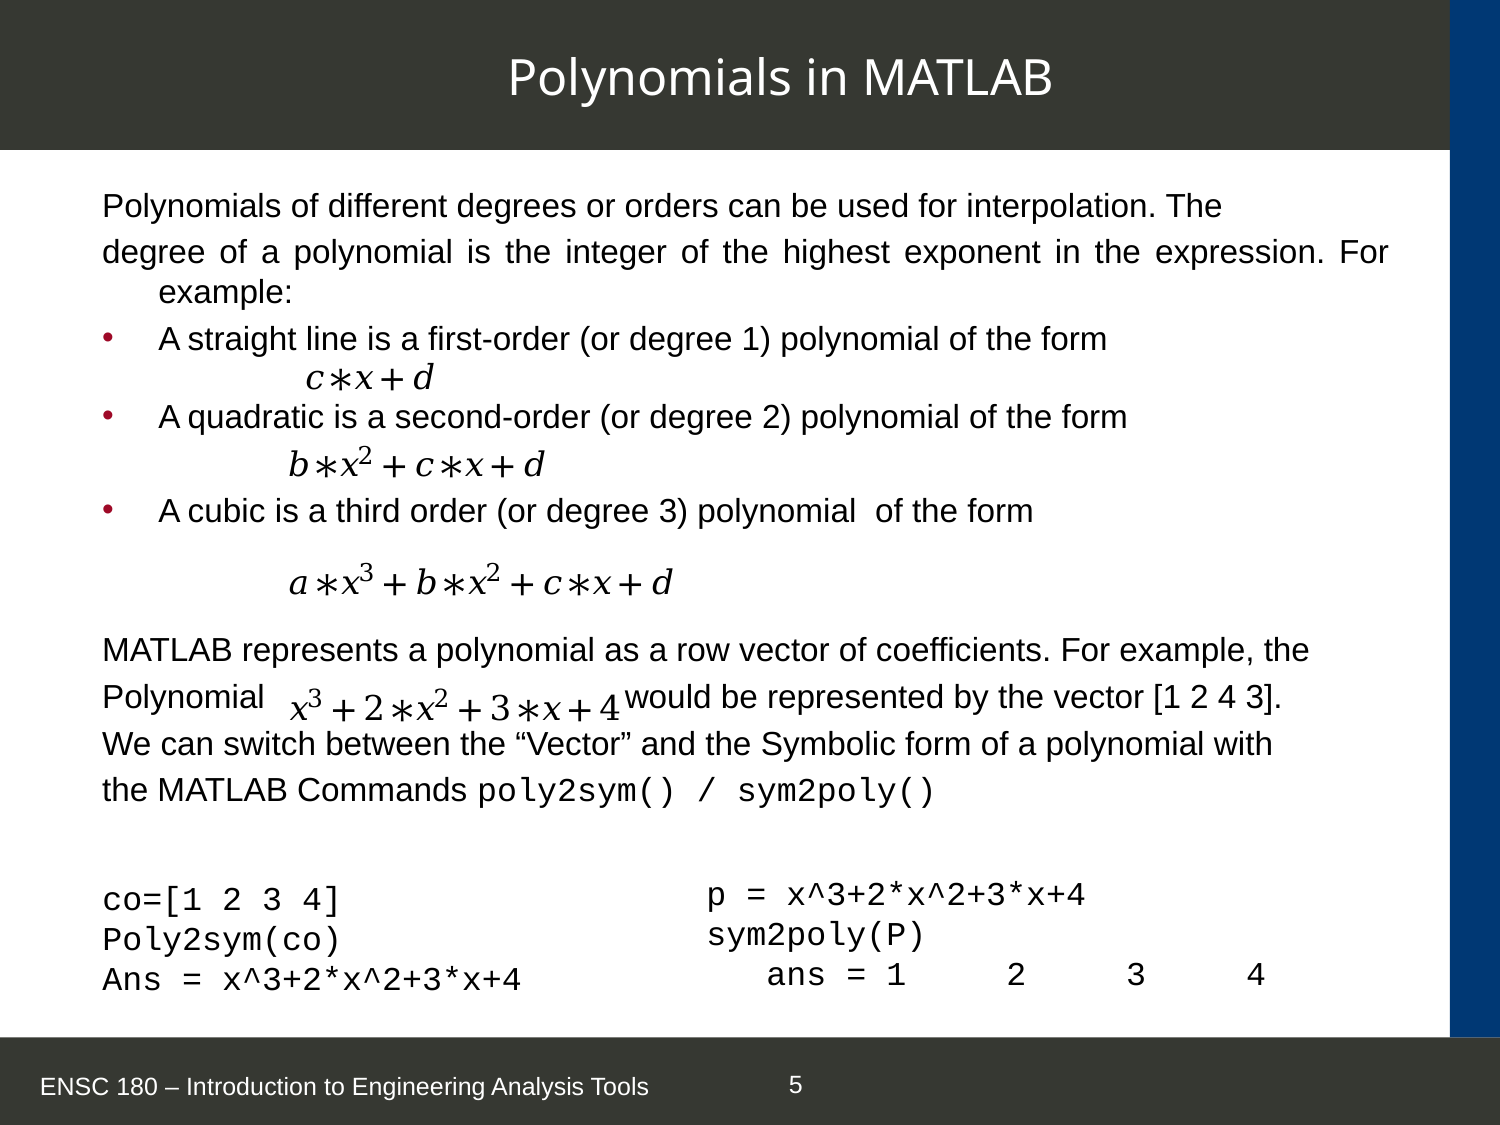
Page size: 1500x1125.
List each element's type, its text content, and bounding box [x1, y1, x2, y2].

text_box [38, 443, 793, 491]
text_box p = x^3+2*x^2+3*x+4 sym2poly(P) ans = 1 2 3 4 [691, 865, 1442, 1000]
text_box co=[1 2 3 4] Poly2sym(co) Ans = x^3+2*x^2+3*x+4 [87, 870, 605, 1005]
footer ENSC 180 – Introduction to Engineering Analysis Tools [24, 1062, 670, 1113]
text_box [102, 561, 857, 609]
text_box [76, 687, 831, 735]
title Polynomials in MATLAB [112, 37, 1451, 138]
list Polynomials of different degrees or orders can be used for interpolation. The degree of a polynomial is the integer of the highest exponent in the expression. For example: A straight line is a first-order (or degree 1) polynomial of the form A quadratic is a second-order (or degree 2) polynomial of the form A cubic is a third order (or degree 3) polynomial of the form MATLAB represents a polynomial as a row vector of coefficients. For example, the Polynomial would be represented by the vector [1 2 4 3]. We can switch between the “Vector” and the Symbolic form of a polynomial with the MATLAB Commands poly2sym() / sym2poly() [86, 176, 1407, 857]
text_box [134, 357, 603, 404]
